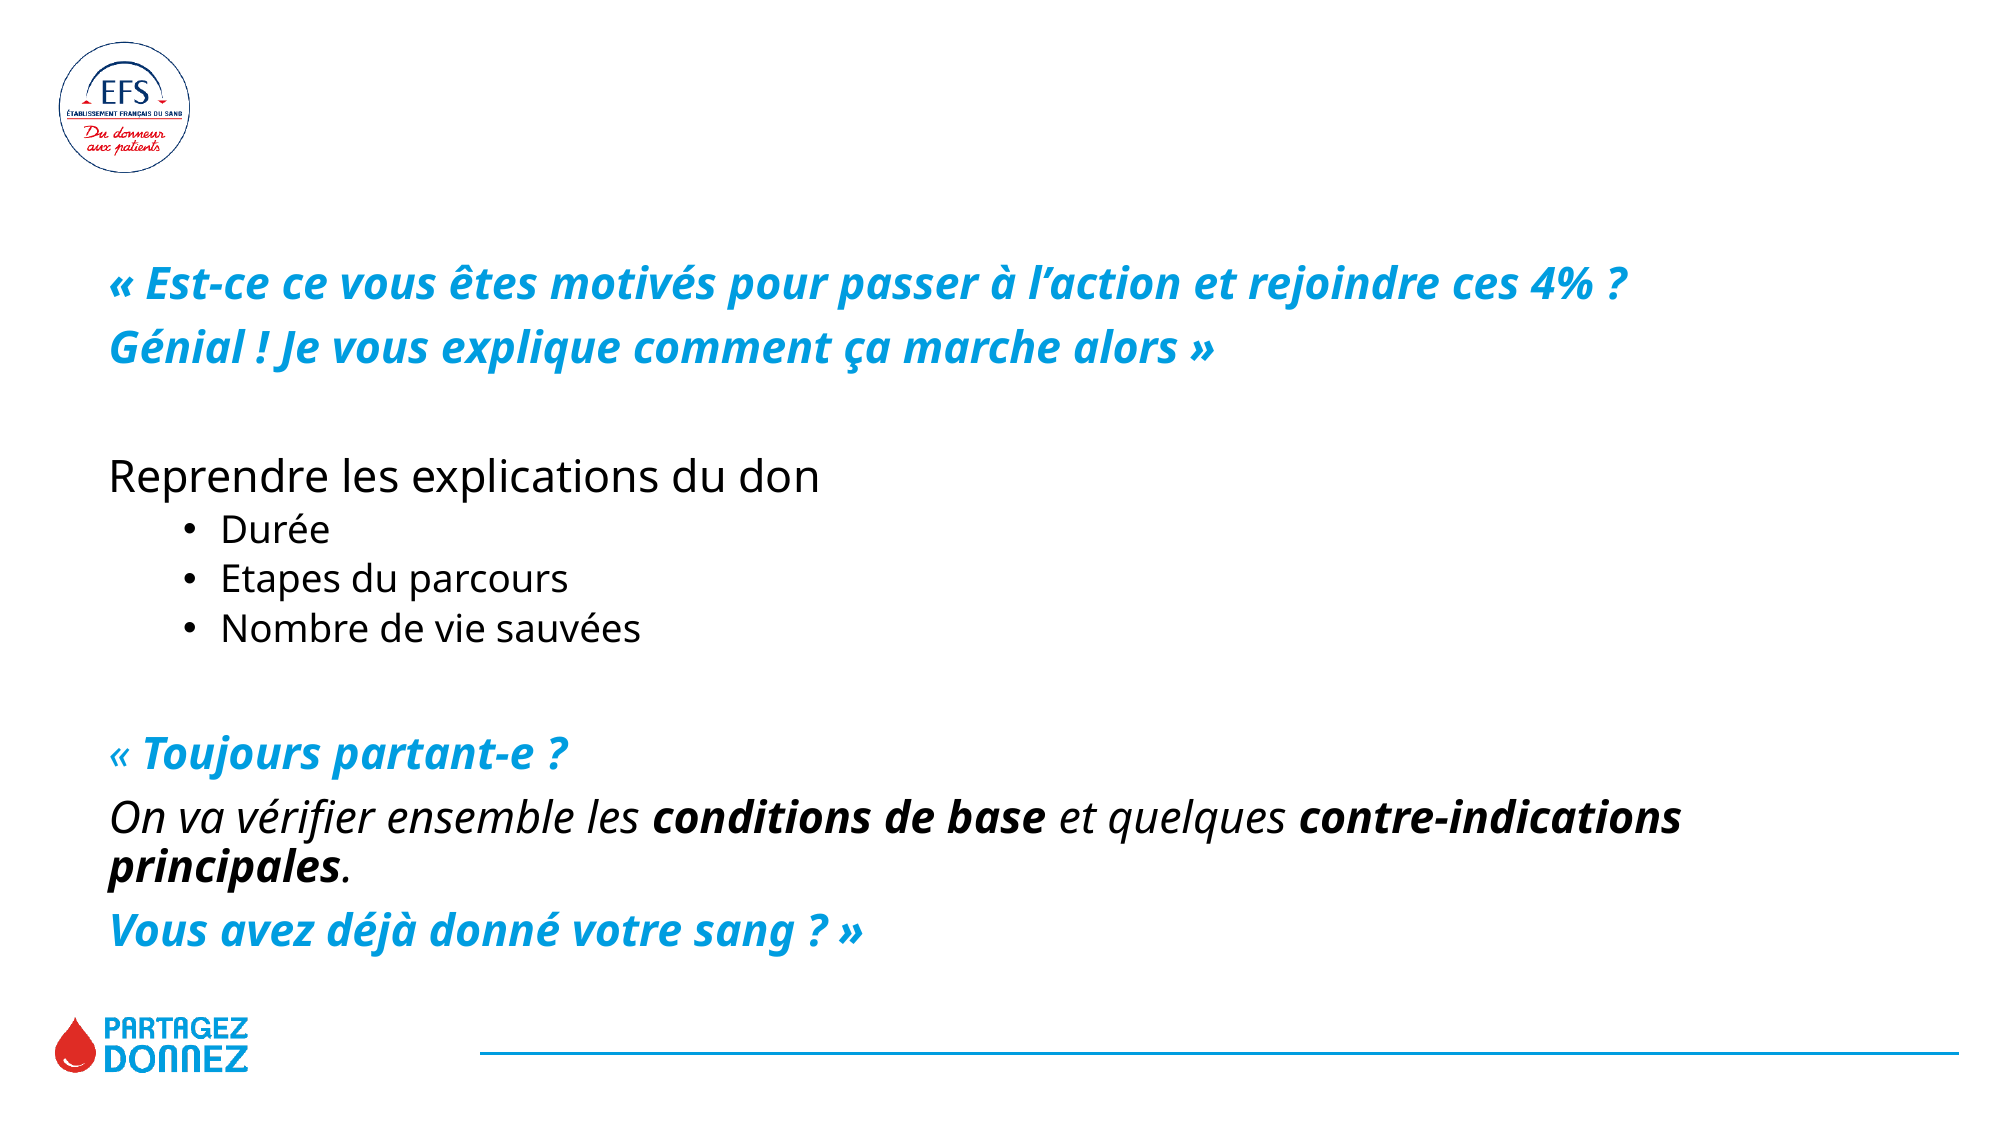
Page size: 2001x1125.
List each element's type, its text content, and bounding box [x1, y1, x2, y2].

picture [53, 1016, 250, 1075]
picture [43, 26, 205, 188]
list « Est-ce ce vous êtes motivés pour passer à l’action et rejoindre ces 4% ? Génial ! Je vous explique comment ça marche alors » Reprendre les explications du don Durée Etapes du parcours Nombre de vie sauvées « Toujours partant-e ? On va vérifier ensemble les conditions de base et quelques contre-indications principales. Vous avez déjà donné votre sang ? » [93, 253, 1943, 967]
